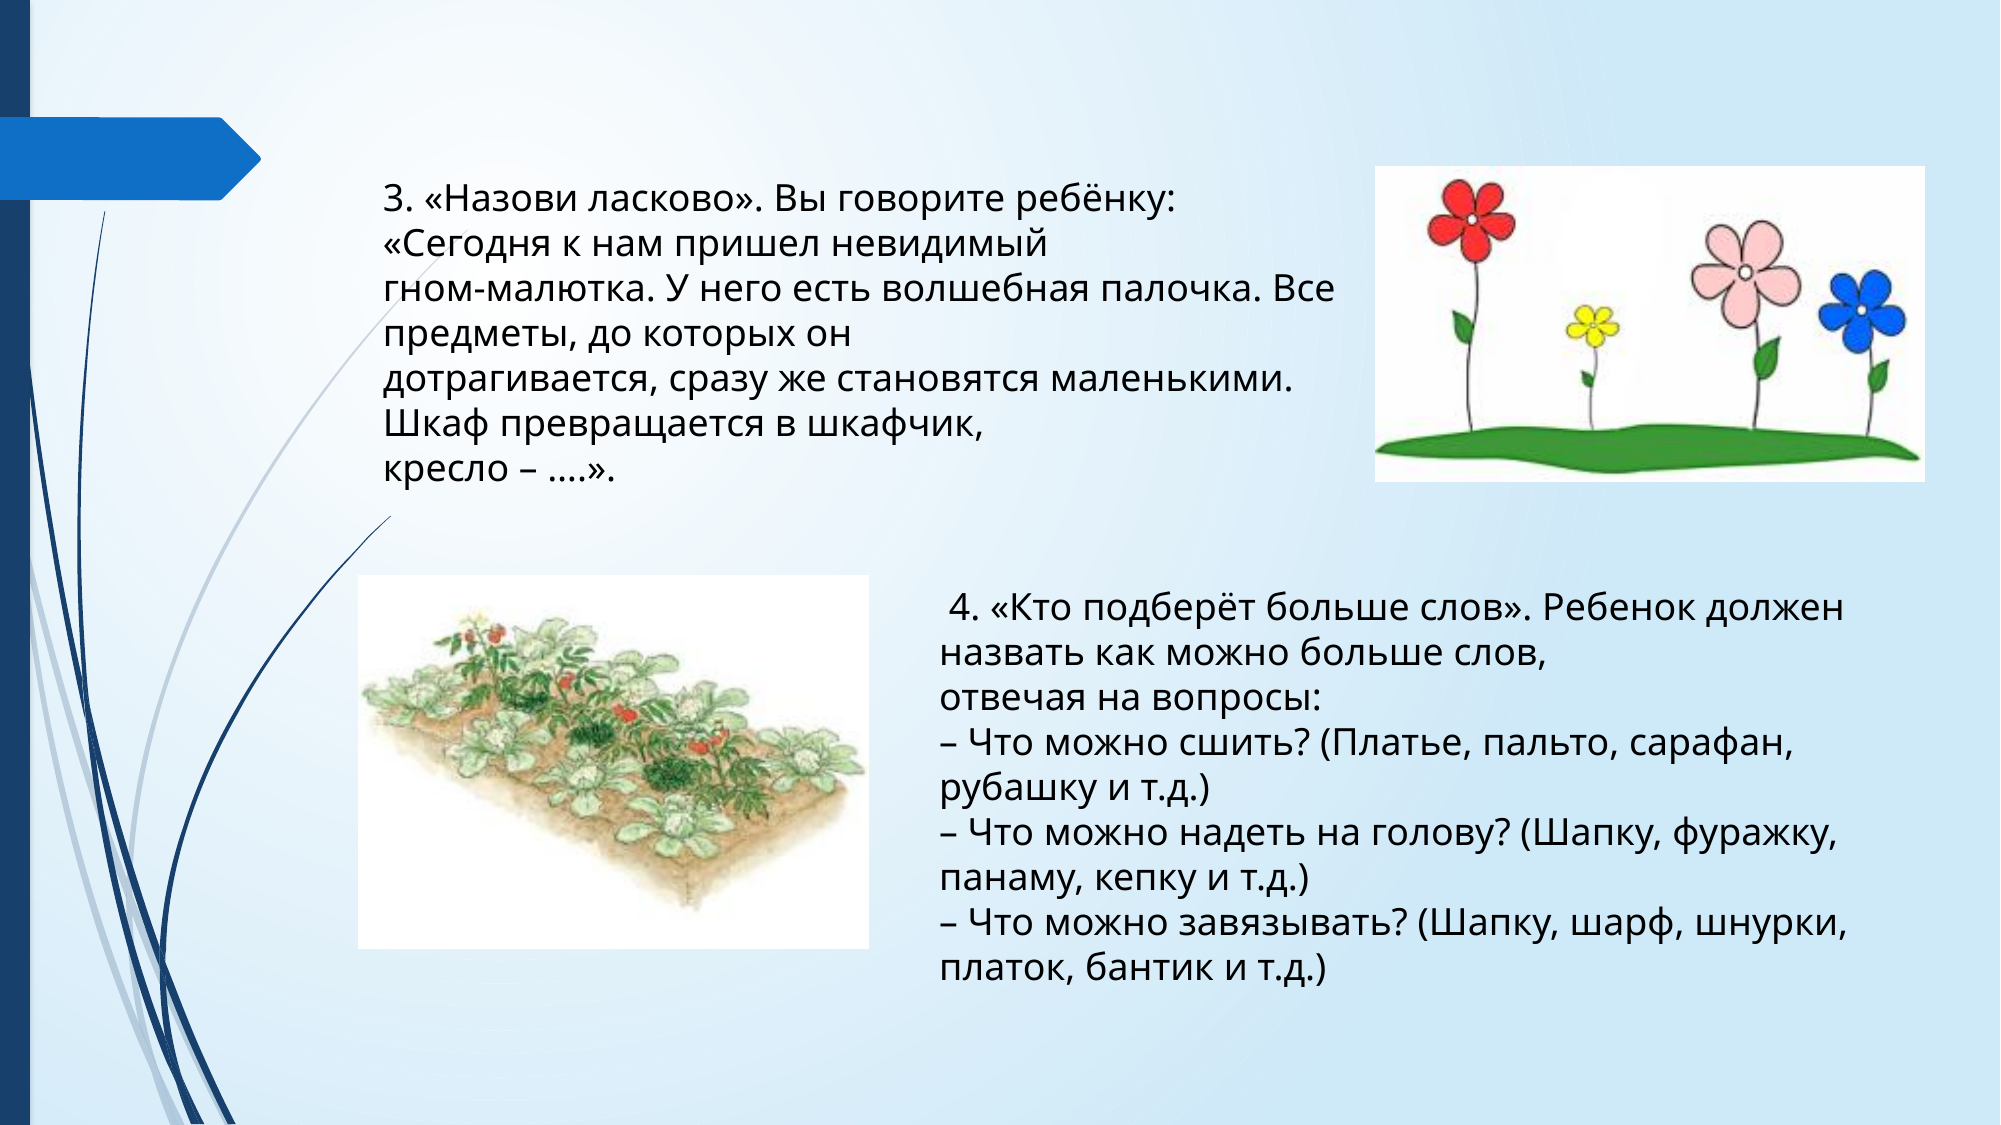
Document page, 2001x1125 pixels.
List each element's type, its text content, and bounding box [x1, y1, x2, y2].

text_box 3. «Назови ласково». Вы говорите ребёнку: «Сегодня к нам пришел невидимый гном-малютка. У него есть волшебная палочка. Все предметы, до которых он дотрагивается, сразу же становятся маленькими. Шкаф превращается в шкафчик, кресло – ….». [368, 166, 1369, 497]
picture [1375, 166, 1925, 482]
text_box 4. «Кто подберёт больше слов». Ребенок должен назвать как можно больше слов, отвечая на вопросы: – Что можно сшить? (Платье, пальто, сарафан, рубашку и т.д.) – Что можно надеть на голову? (Шапку, фуражку, панаму, кепку и т.д.) – Что можно завязывать? (Шапку, шарф, шнурки, платок, бантик и т.д.) [924, 575, 1925, 996]
picture [358, 575, 869, 949]
